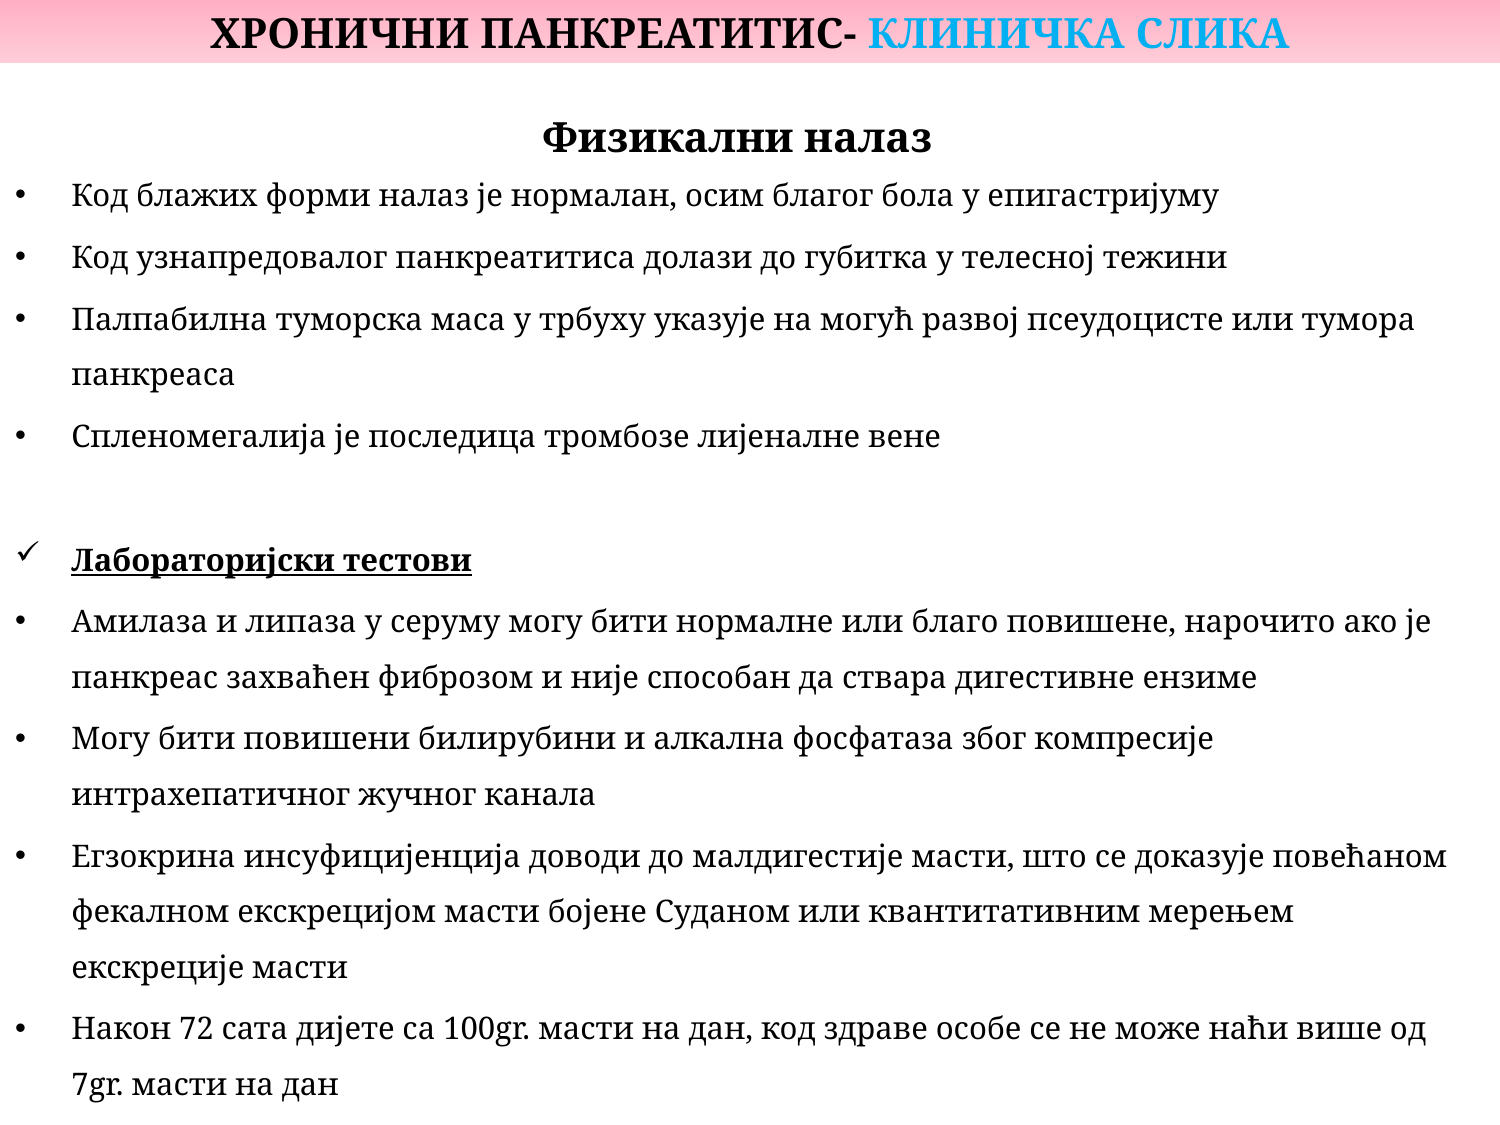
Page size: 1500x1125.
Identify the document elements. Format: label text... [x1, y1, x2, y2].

title Физикални налаз [62, 83, 1413, 149]
list Код блажих форми налаз је нормалан, осим благог бола у епигастријуму Код узнапредовалог панкреатитиса долази до губитка у телесној тежини Палпабилна туморска маса у трбуху указује на могућ развој псеудоцисте или тумора панкреаса Спленомегалија је последица тромбозе лијеналне вене Лабораторијски тестови Амилаза и липаза у серуму могу бити нормалне или благо повишене, нарочито ако је панкреас захваћен фиброзом и није способан да ствара дигестивне ензиме Могу бити повишени билирубини и алкална фосфатаза због компресије интрахепатичног жучног канала Егзокрина инсуфицијенција доводи до малдигестије масти, што се доказује повећаном фекалном екскрецијом масти бојене Суданом или квантитативним мерењем екскреције масти Након 72 сата дијете са 100gr. масти на дан, код здраве особе се не може наћи више од 7gr. масти на дан [0, 149, 1475, 1113]
text_box ХРОНИЧНИ ПАНКРЕАТИТИС- КЛИНИЧКА СЛИКА [0, 0, 1500, 63]
